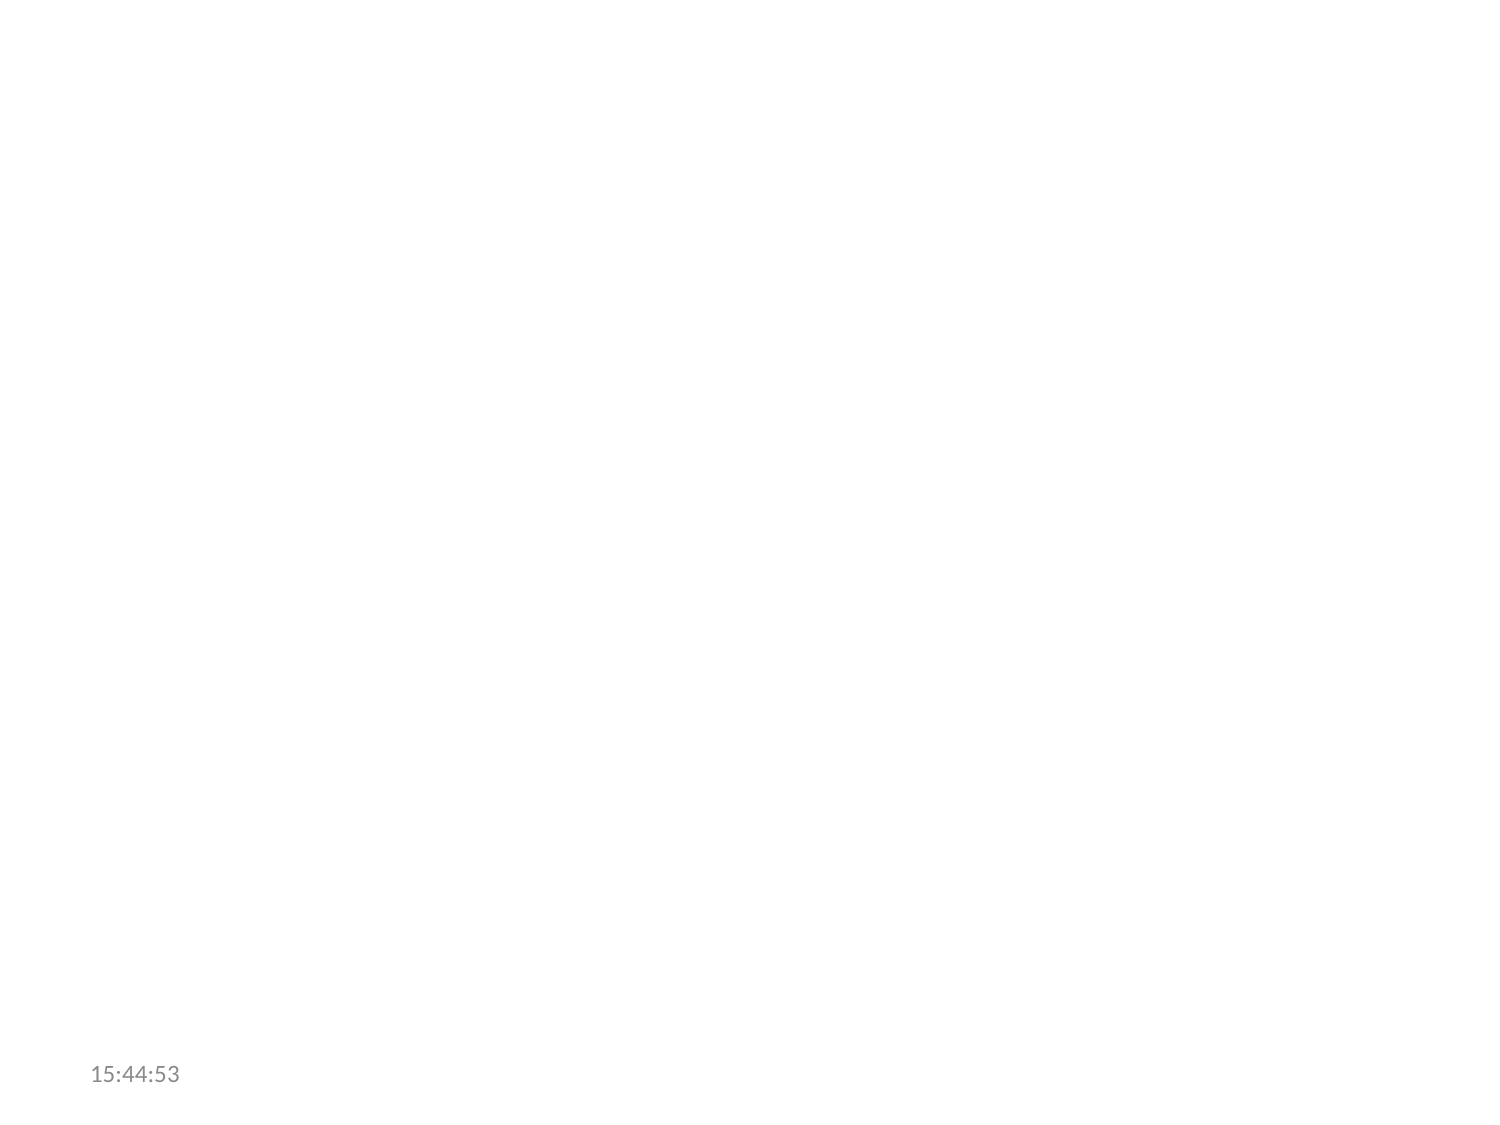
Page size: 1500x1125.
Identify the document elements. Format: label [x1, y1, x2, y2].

slide_number [75, 1042, 425, 1103]
